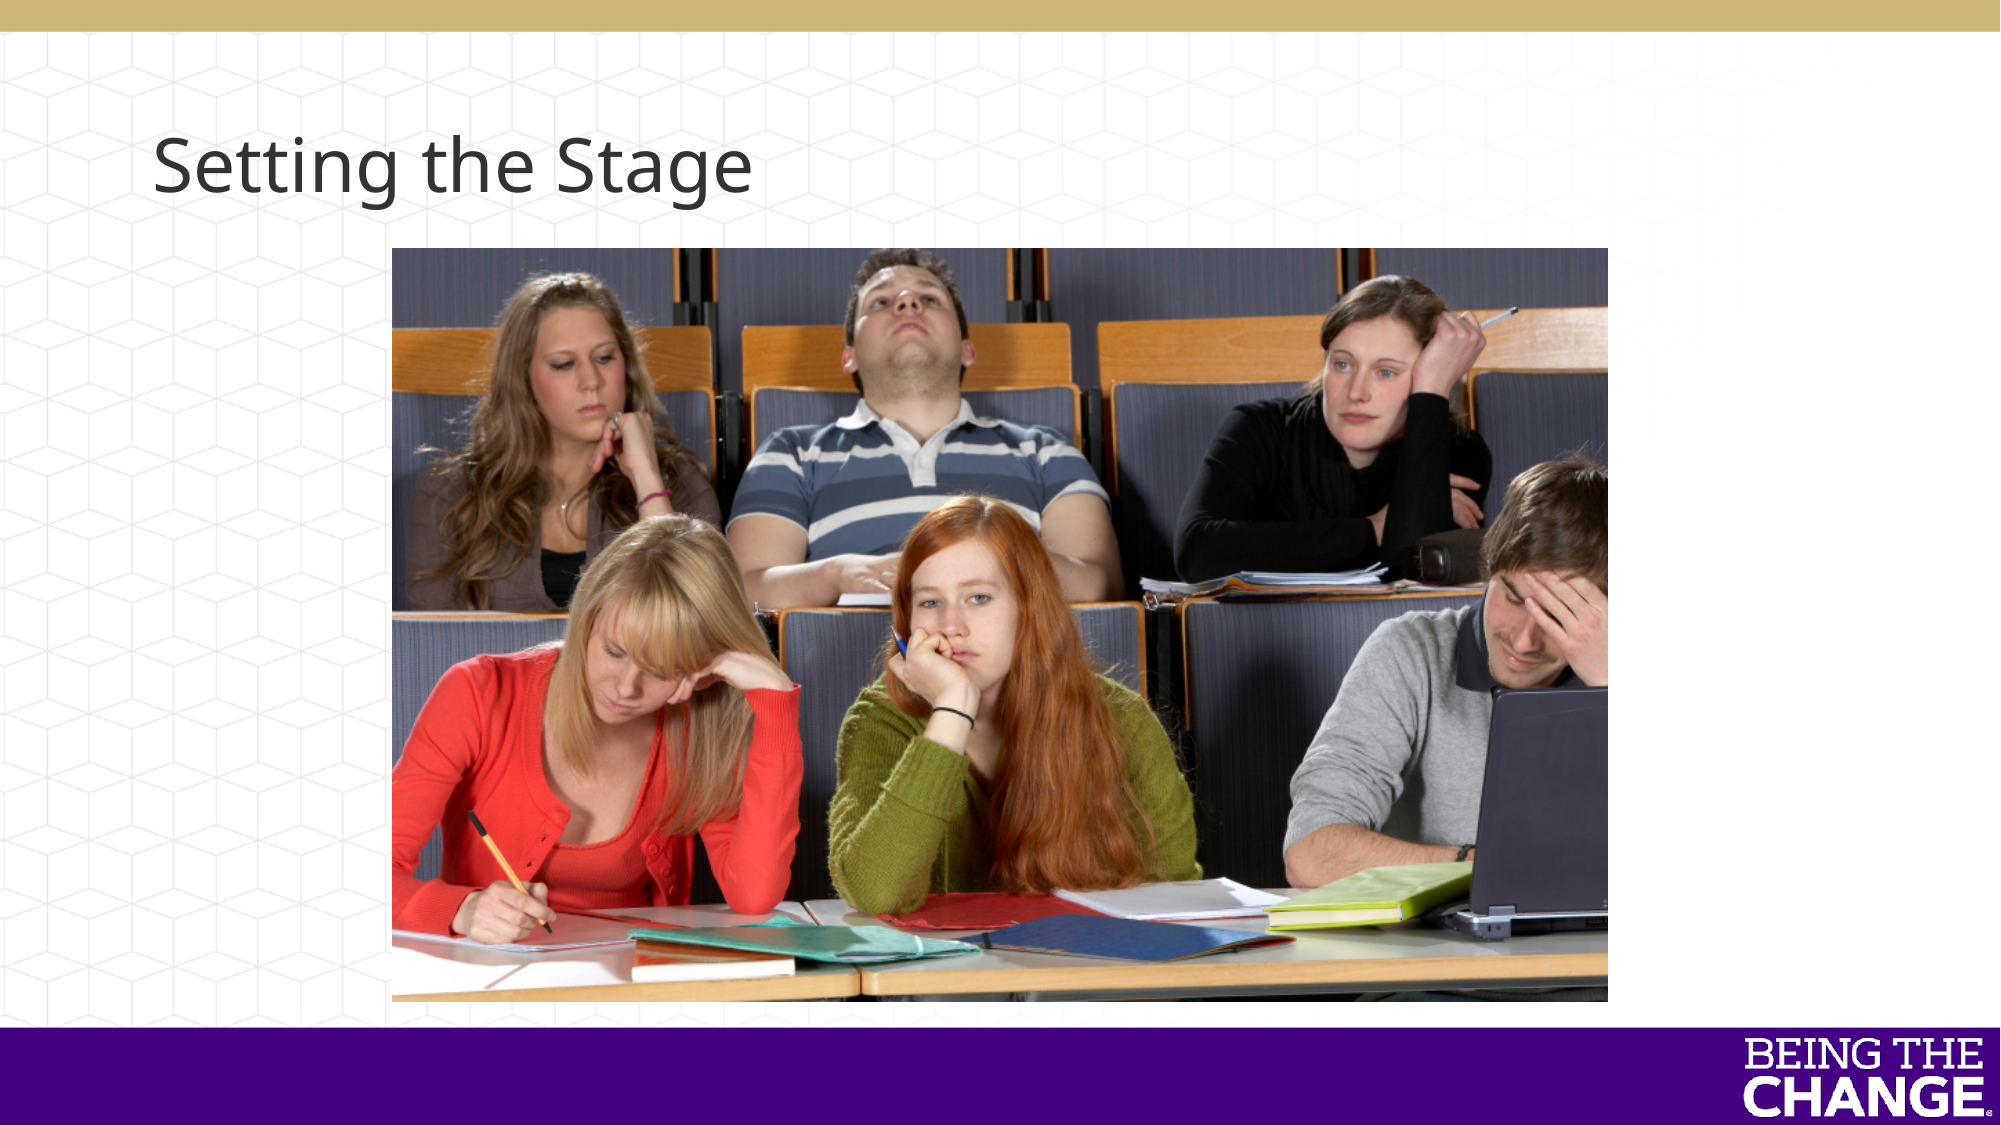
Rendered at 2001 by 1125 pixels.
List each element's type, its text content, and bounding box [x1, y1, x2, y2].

picture [0, 0, 2001, 1125]
title Setting the Stage [137, 59, 1863, 278]
